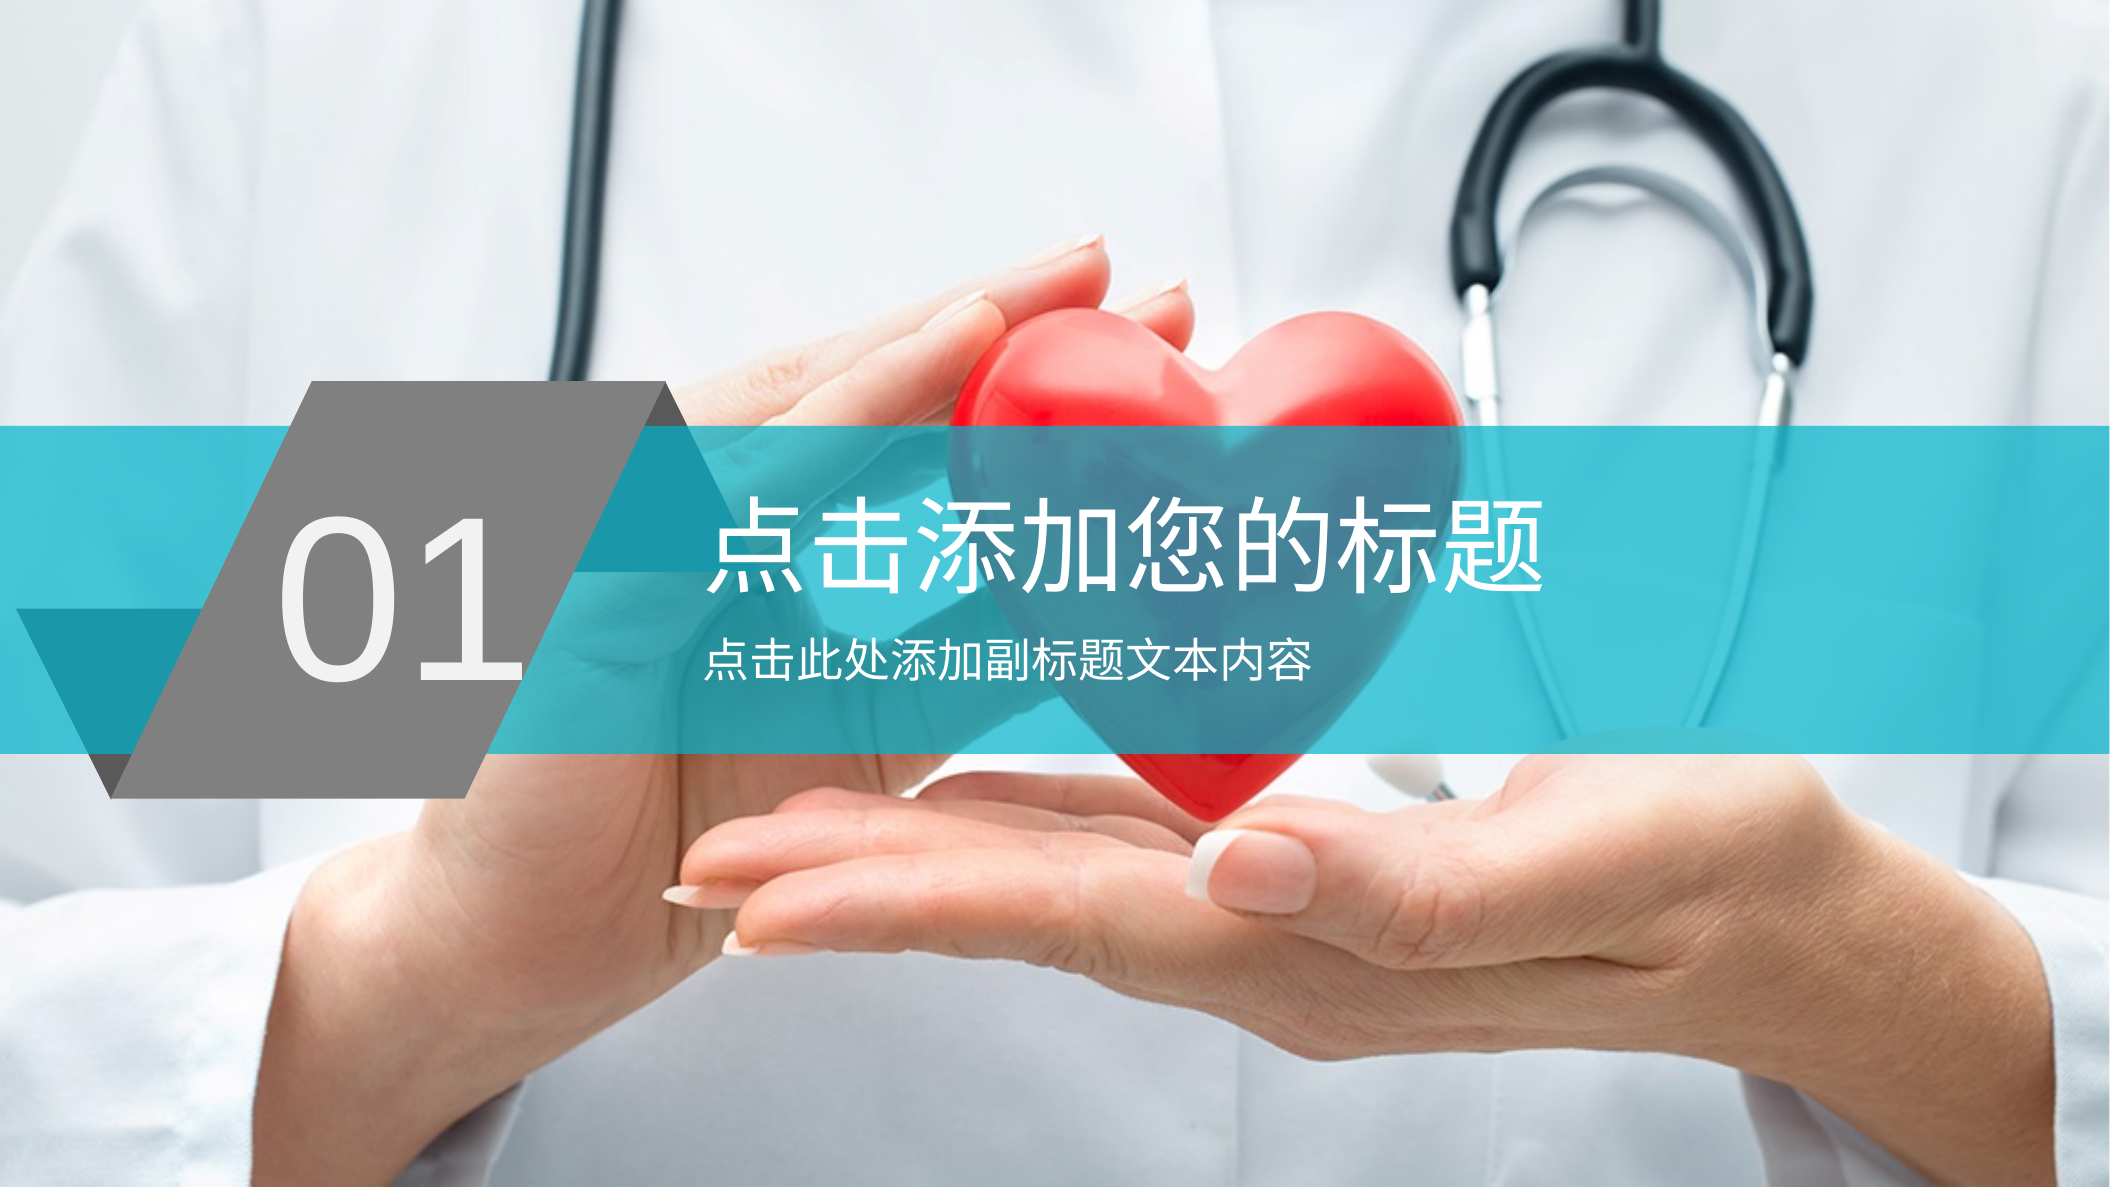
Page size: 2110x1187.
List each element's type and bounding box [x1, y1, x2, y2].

text_box [0, 380, 2110, 800]
text_box [0, 800, 2110, 1187]
text_box [0, 0, 2110, 380]
